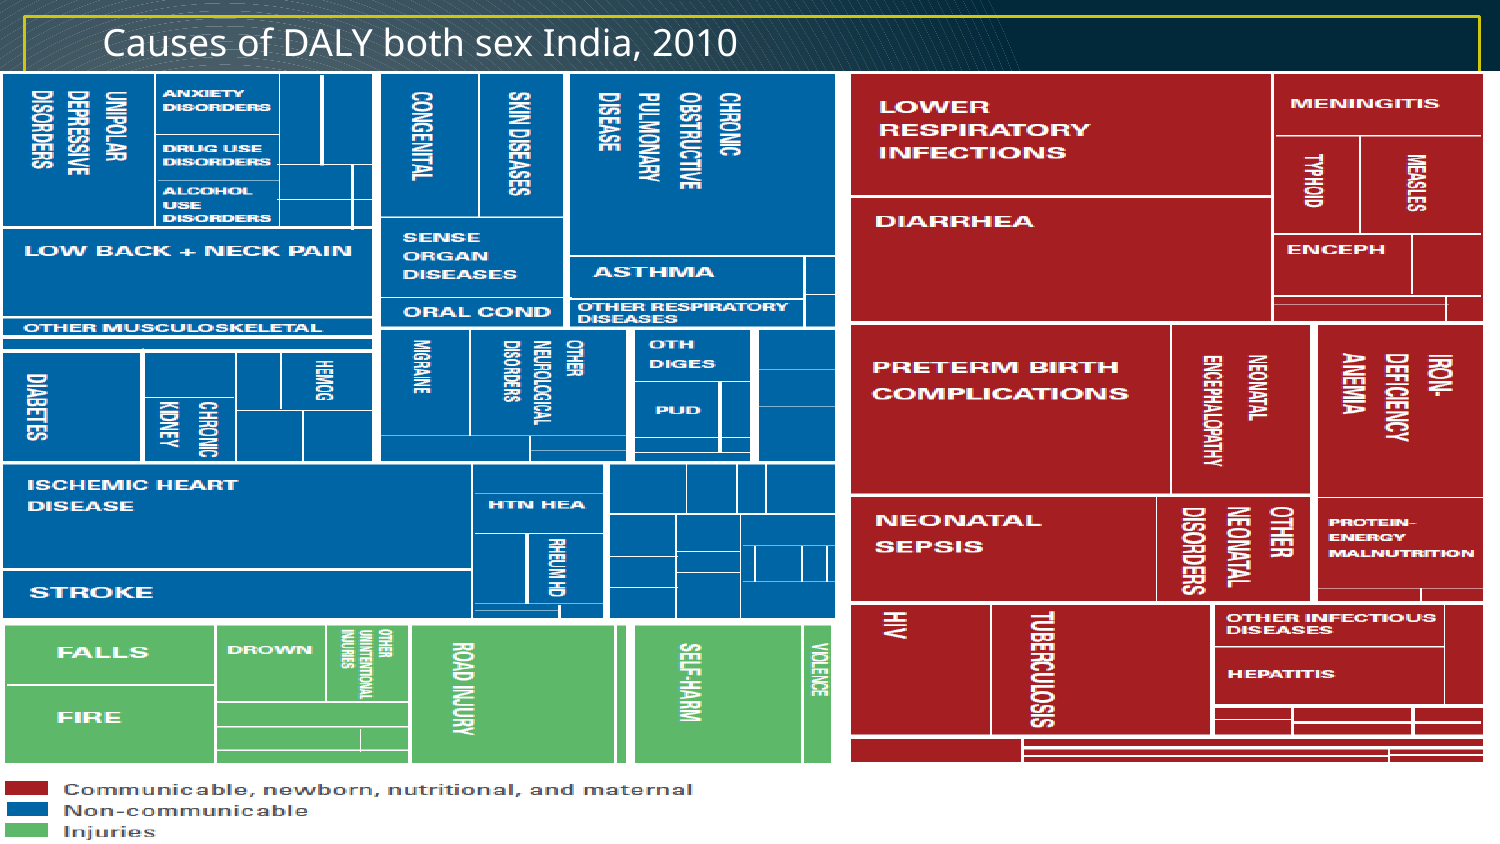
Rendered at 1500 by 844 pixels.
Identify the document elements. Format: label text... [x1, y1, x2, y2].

text_box Causes of DALY both sex India, 2010 [87, 11, 813, 68]
picture [0, 65, 1500, 844]
